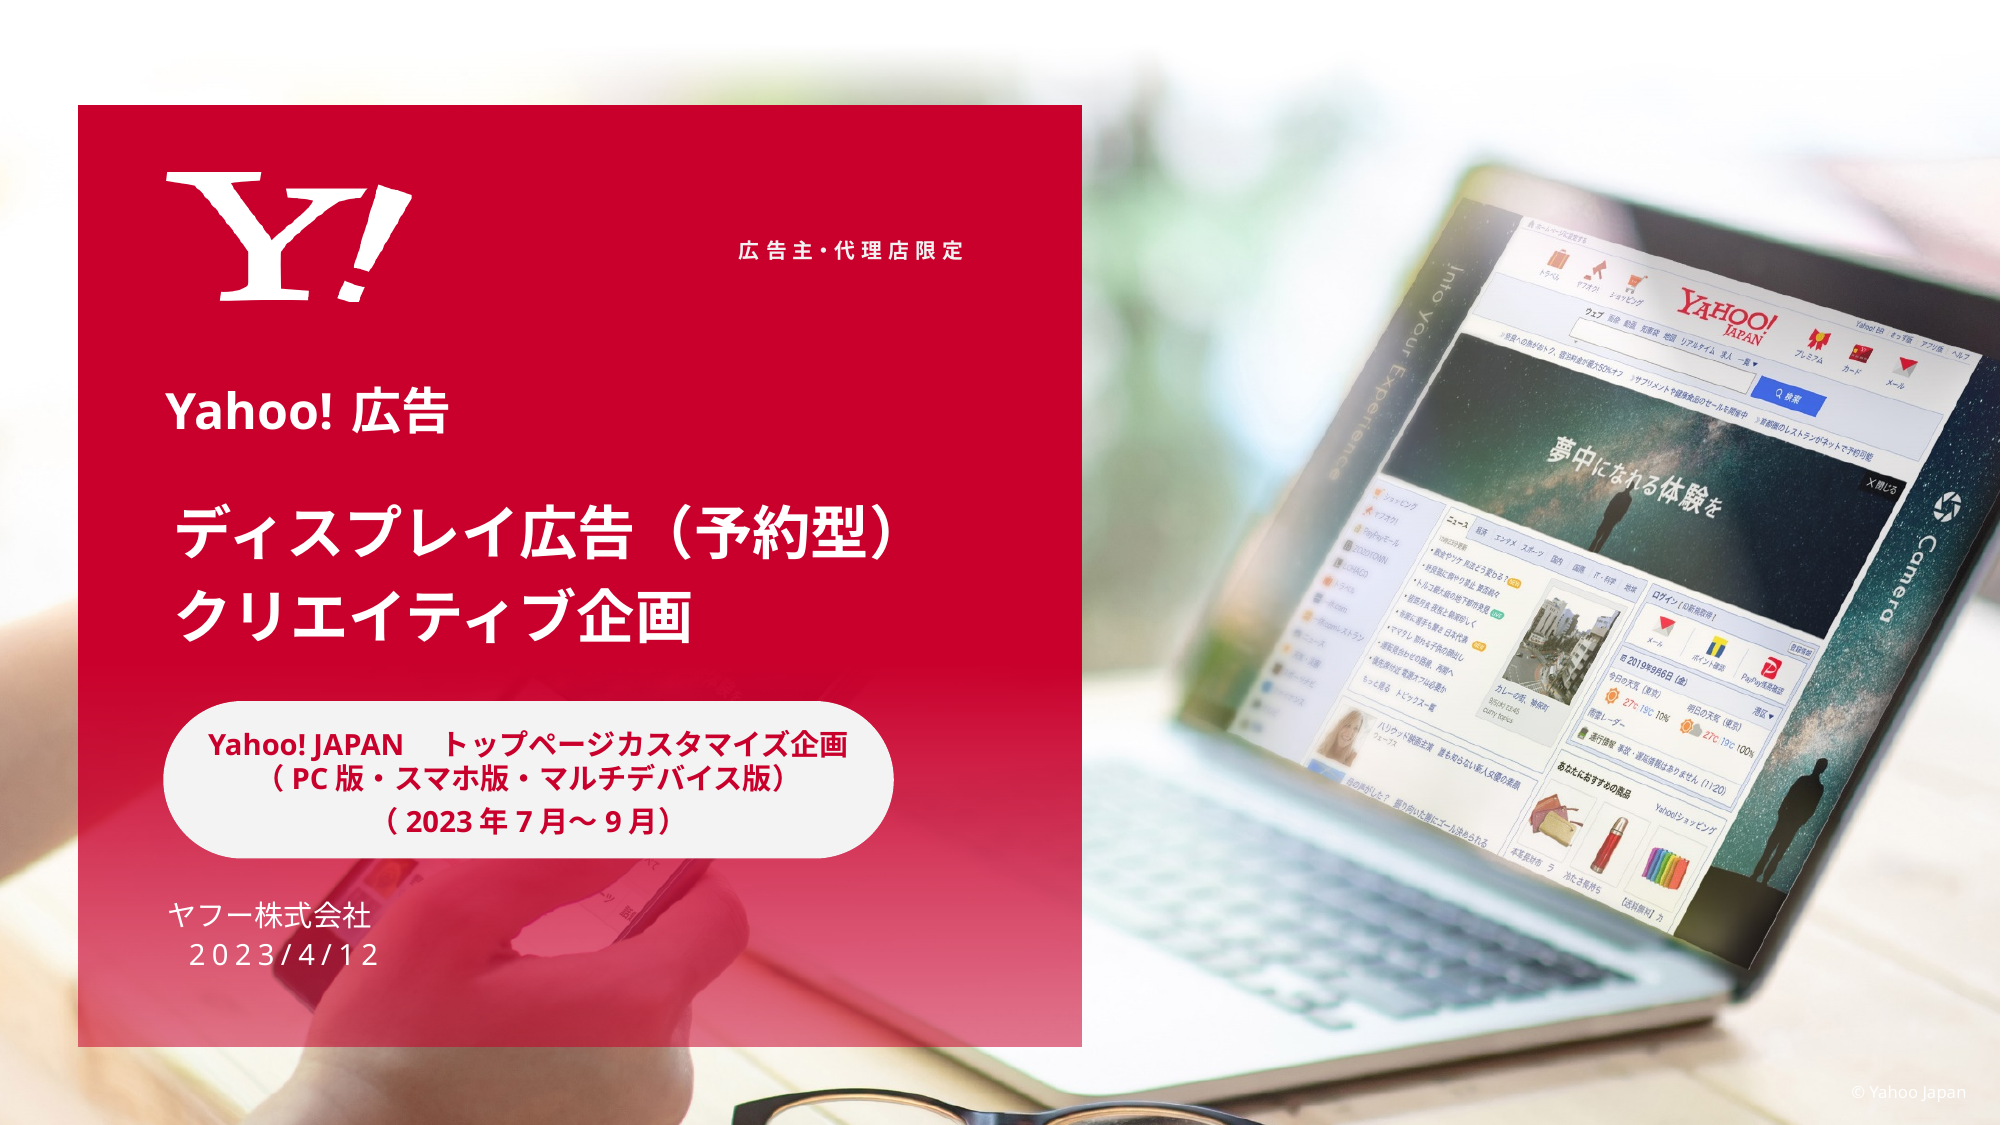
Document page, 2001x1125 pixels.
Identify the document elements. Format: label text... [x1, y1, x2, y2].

picture [0, 0, 2000, 1125]
title ディスプレイ広告（予約型） クリエイティブ企画 [166, 457, 1000, 676]
